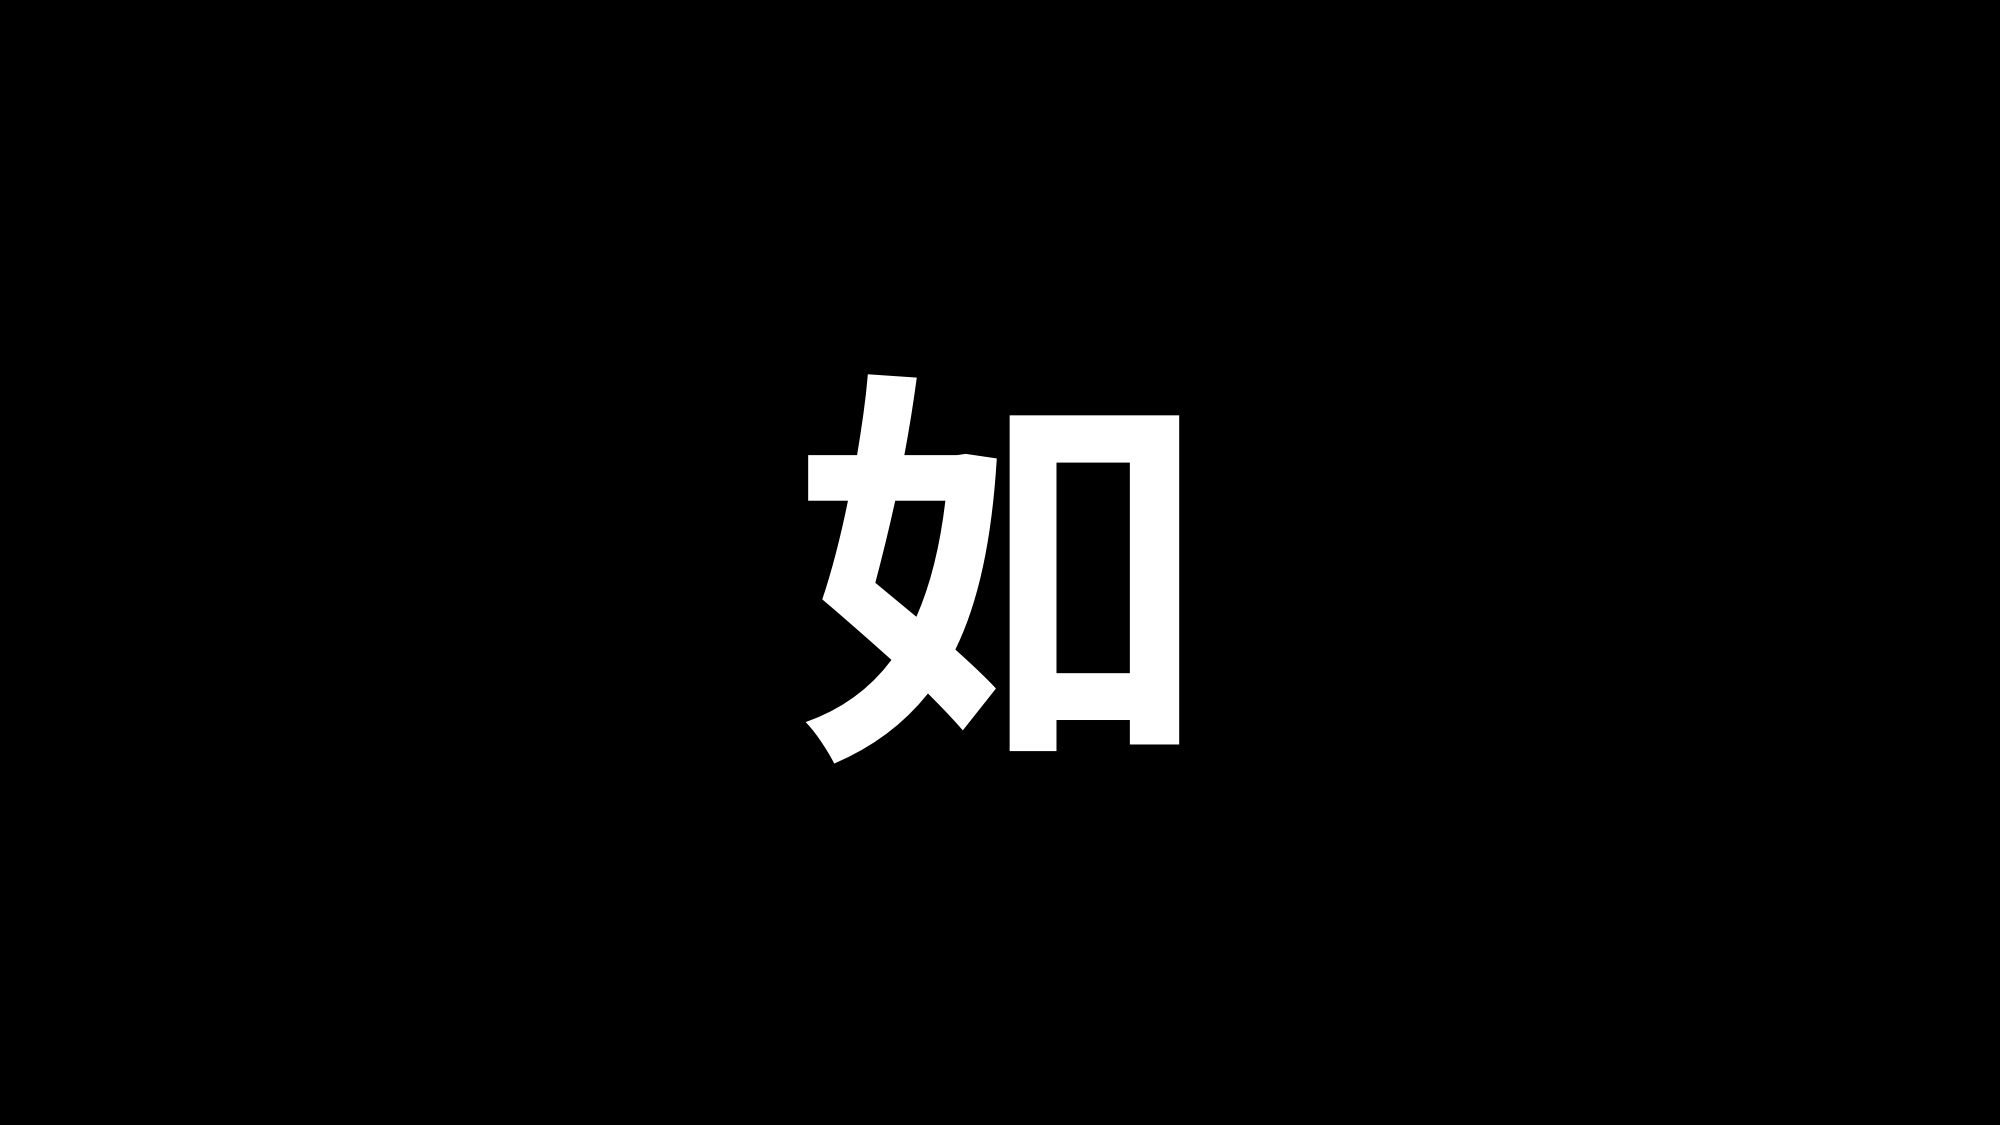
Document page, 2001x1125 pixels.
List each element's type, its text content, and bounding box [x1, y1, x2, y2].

text_box 如 [530, 303, 1470, 816]
